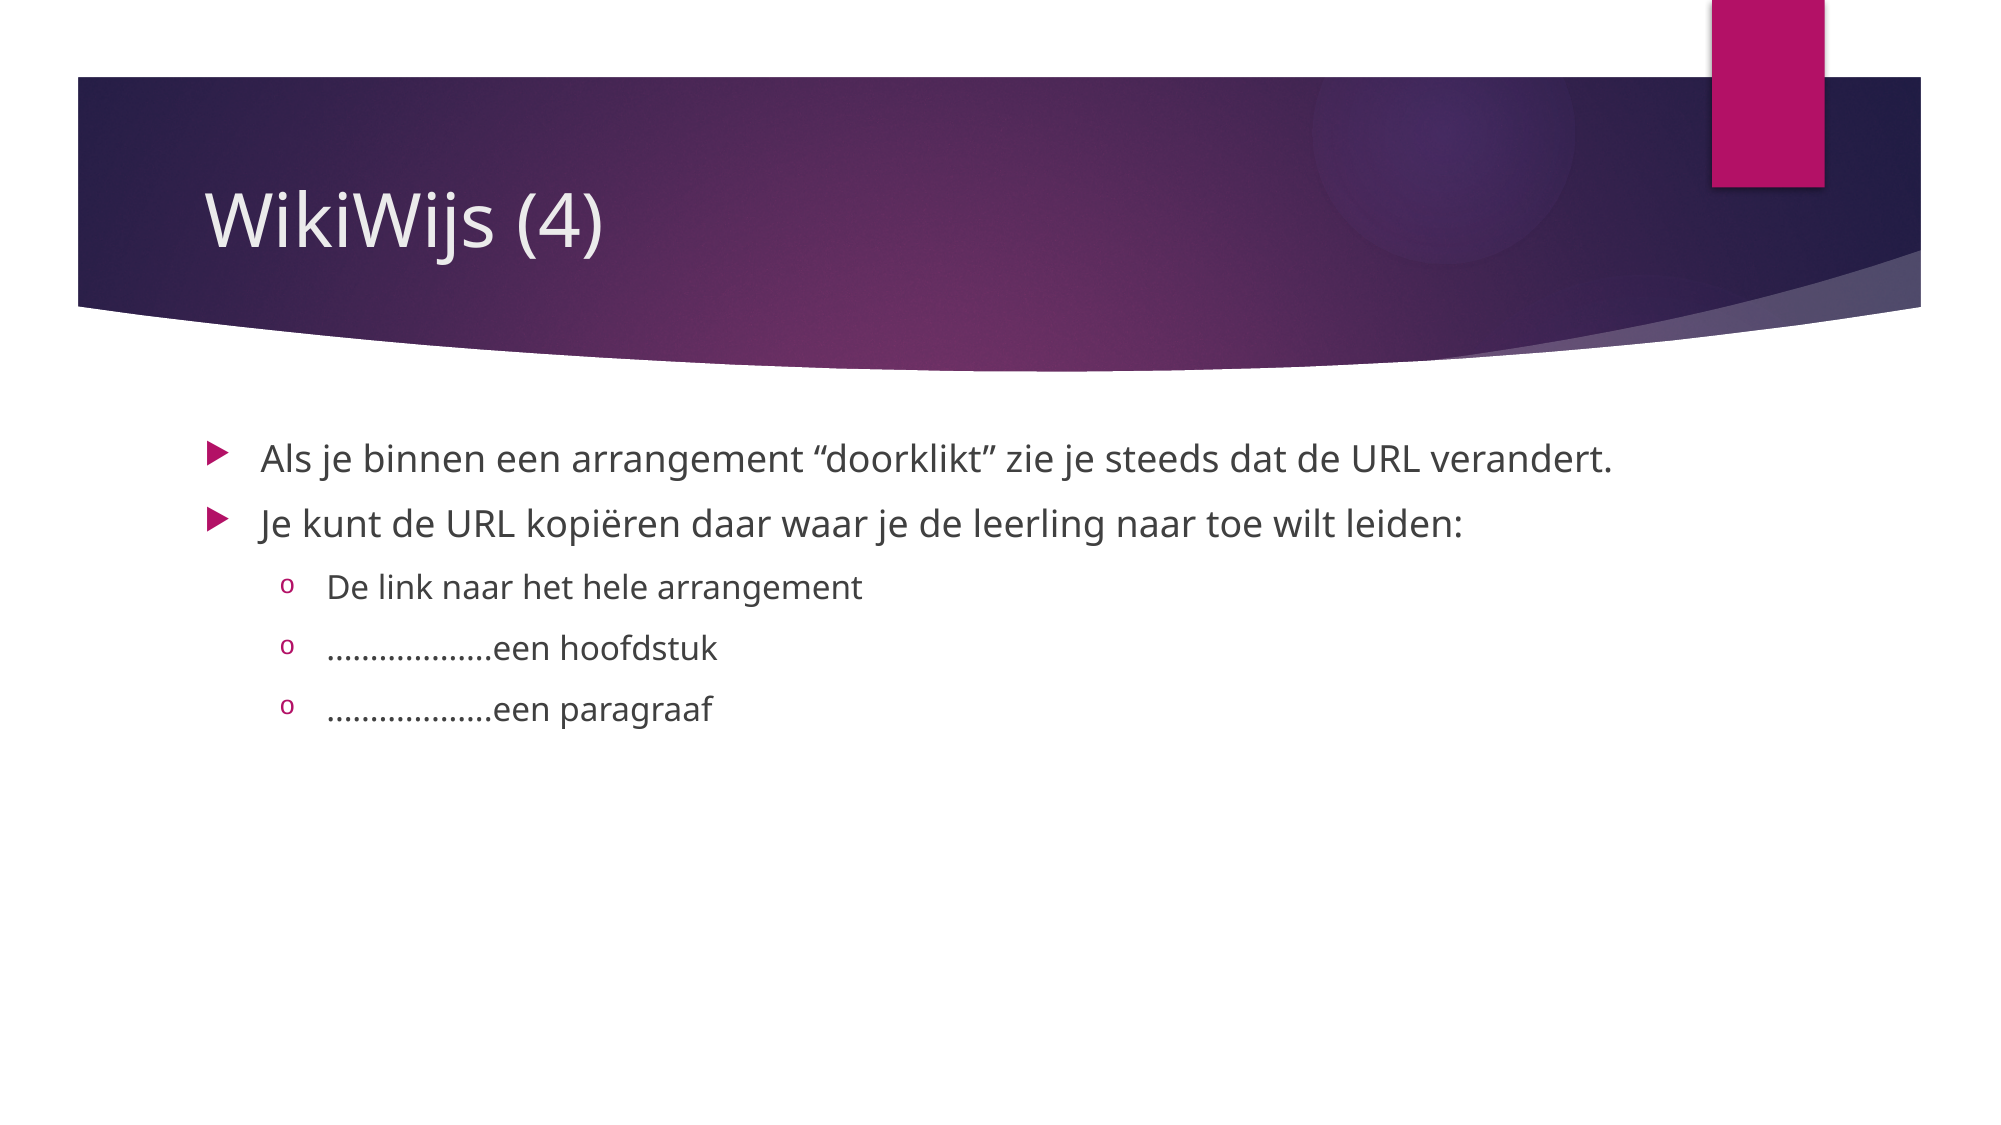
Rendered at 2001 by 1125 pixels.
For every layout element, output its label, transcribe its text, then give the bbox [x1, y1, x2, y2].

list Als je binnen een arrangement “doorklikt” zie je steeds dat de URL verandert. Je kunt de URL kopiëren daar waar je de leerling naar toe wilt leiden: De link naar het hele arrangement ……………….een hoofdstuk ……………….een paragraaf [189, 427, 1638, 988]
title WikiWijs (4) [189, 159, 1627, 276]
